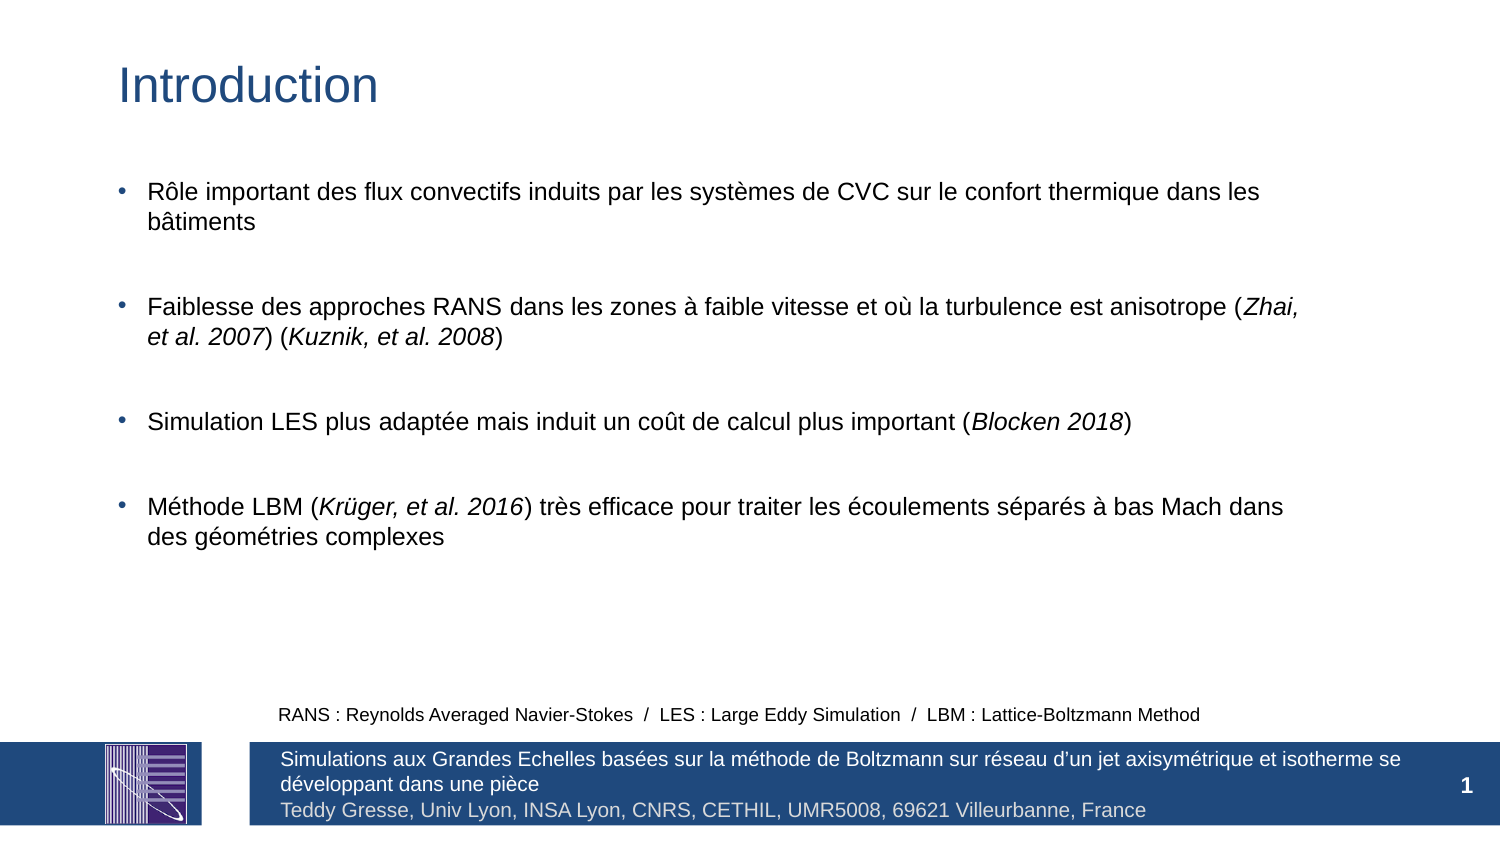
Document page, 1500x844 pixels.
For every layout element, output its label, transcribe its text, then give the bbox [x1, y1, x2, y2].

text_box Teddy Gresse, Univ Lyon, INSA Lyon, CNRS, CETHIL, UMR5008, 69621 Villeurbanne, France [265, 789, 1471, 825]
list Rôle important des flux convectifs induits par les systèmes de CVC sur le confort thermique dans les bâtiments Faiblesse des approches RANS dans les zones à faible vitesse et où la turbulence est anisotrope (Zhai, et al. 2007) (Kuznik, et al. 2008) Simulation LES plus adaptée mais induit un coût de calcul plus important (Blocken 2018) Méthode LBM (Krüger, et al. 2016) très efficace pour traiter les écoulements séparés à bas Mach dans des géométries complexes [103, 138, 1337, 706]
text_box Simulations aux Grandes Echelles basées sur la méthode de Boltzmann sur réseau d’un jet axisymétrique et isotherme se développant dans une pièce [265, 752, 1471, 788]
text_box RANS : Reynolds Averaged Navier-Stokes / LES : Large Eddy Simulation / LBM : Lattice-Boltzmann Method [263, 695, 1382, 733]
picture [105, 744, 187, 824]
text_box 1 [1445, 763, 1478, 806]
title Introduction [103, 45, 1397, 127]
